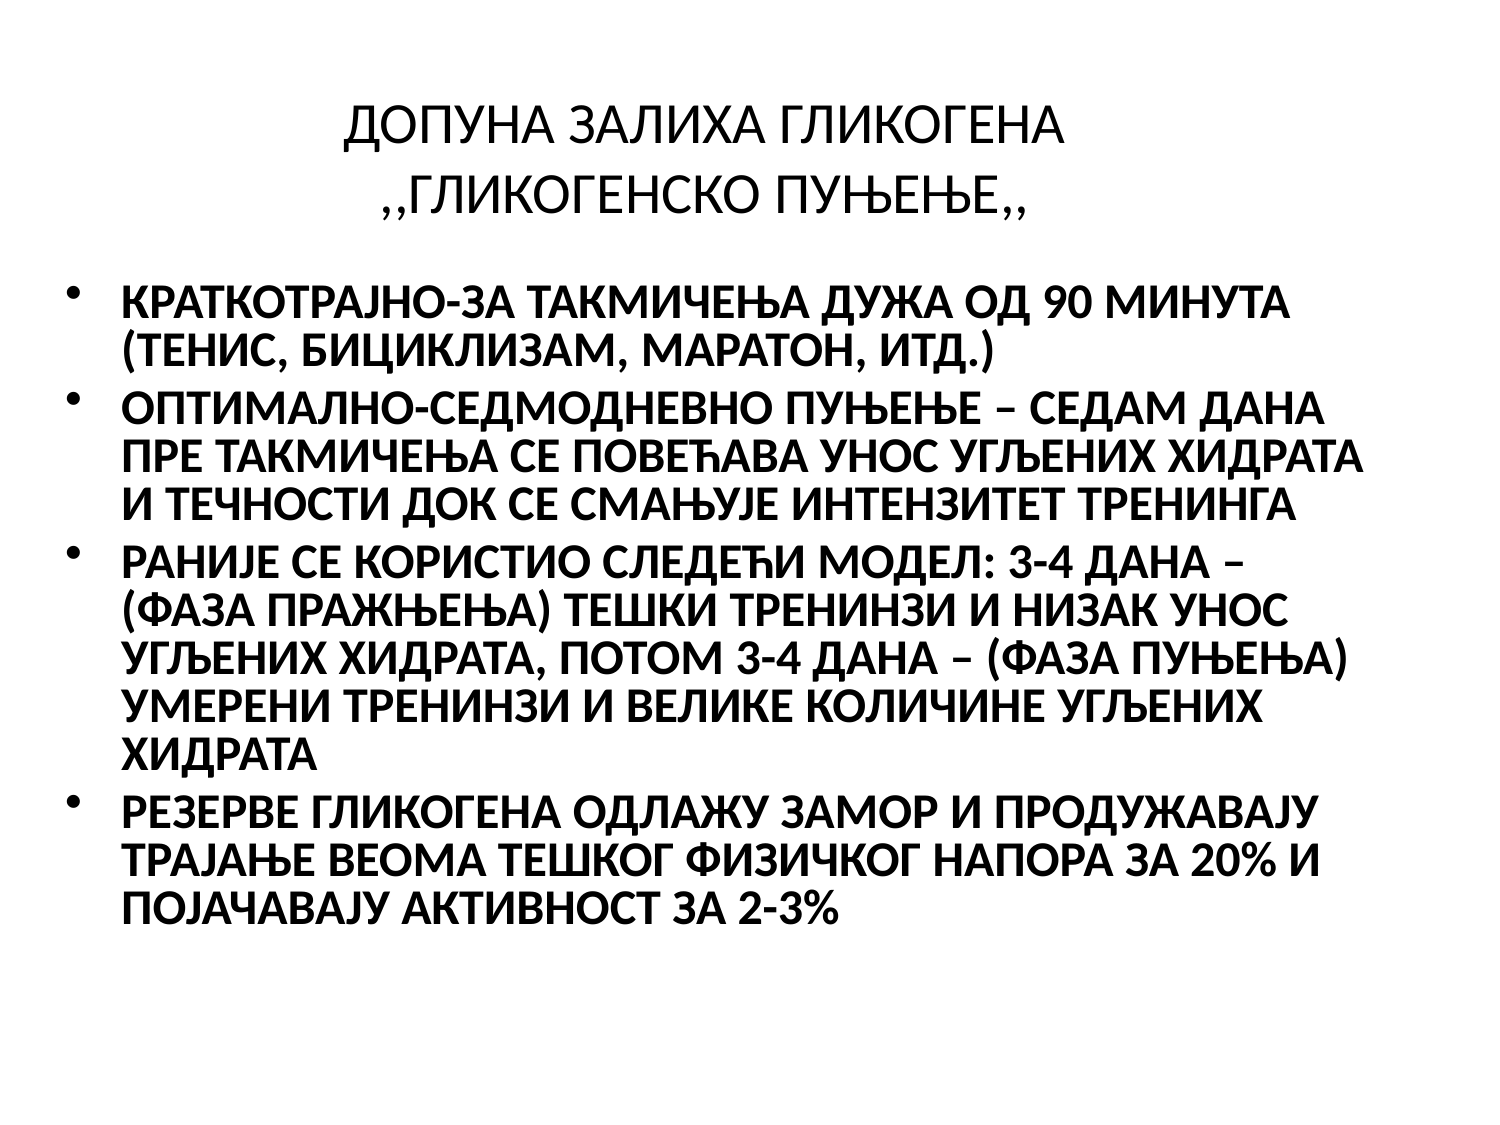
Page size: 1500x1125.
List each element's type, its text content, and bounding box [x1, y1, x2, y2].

list КРАТКОТРАЈНО-ЗА ТАКМИЧЕЊА ДУЖА ОД 90 МИНУТА (ТЕНИС, БИЦИКЛИЗАМ, МАРАТОН, ИТД.) ОПТИМАЛНО-СЕДМОДНЕВНО ПУЊЕЊЕ – СЕДАМ ДАНА ПРЕ ТАКМИЧЕЊА СЕ ПОВЕЋАВА УНОС УГЉЕНИХ ХИДРАТА И ТЕЧНОСТИ ДОК СЕ СМАЊУЈЕ ИНТЕНЗИТЕТ ТРЕНИНГА РАНИЈЕ СЕ КОРИСТИО СЛЕДЕЋИ МОДЕЛ: 3-4 ДАНА – (ФАЗА ПРАЖЊЕЊА) ТЕШКИ ТРЕНИНЗИ И НИЗАК УНОС УГЉЕНИХ ХИДРАТА, ПОТОМ 3-4 ДАНА – (ФАЗА ПУЊЕЊА) УМЕРЕНИ ТРЕНИНЗИ И ВЕЛИКЕ КОЛИЧИНЕ УГЉЕНИХ ХИДРАТА РЕЗЕРВЕ ГЛИКОГЕНА ОДЛАЖУ ЗАМОР И ПРОДУЖАВАЈУ ТРАЈАЊЕ ВЕОМА ТЕШКОГ ФИЗИЧКОГ НАПОРА ЗА 20% И ПОЈАЧАВАЈУ АКТИВНОСТ ЗА 2-3% [50, 272, 1400, 1125]
title ДОПУНА ЗАЛИХА ГЛИКОГЕНА ,,ГЛИКОГЕНСКО ПУЊЕЊЕ,, [29, 42, 1380, 268]
